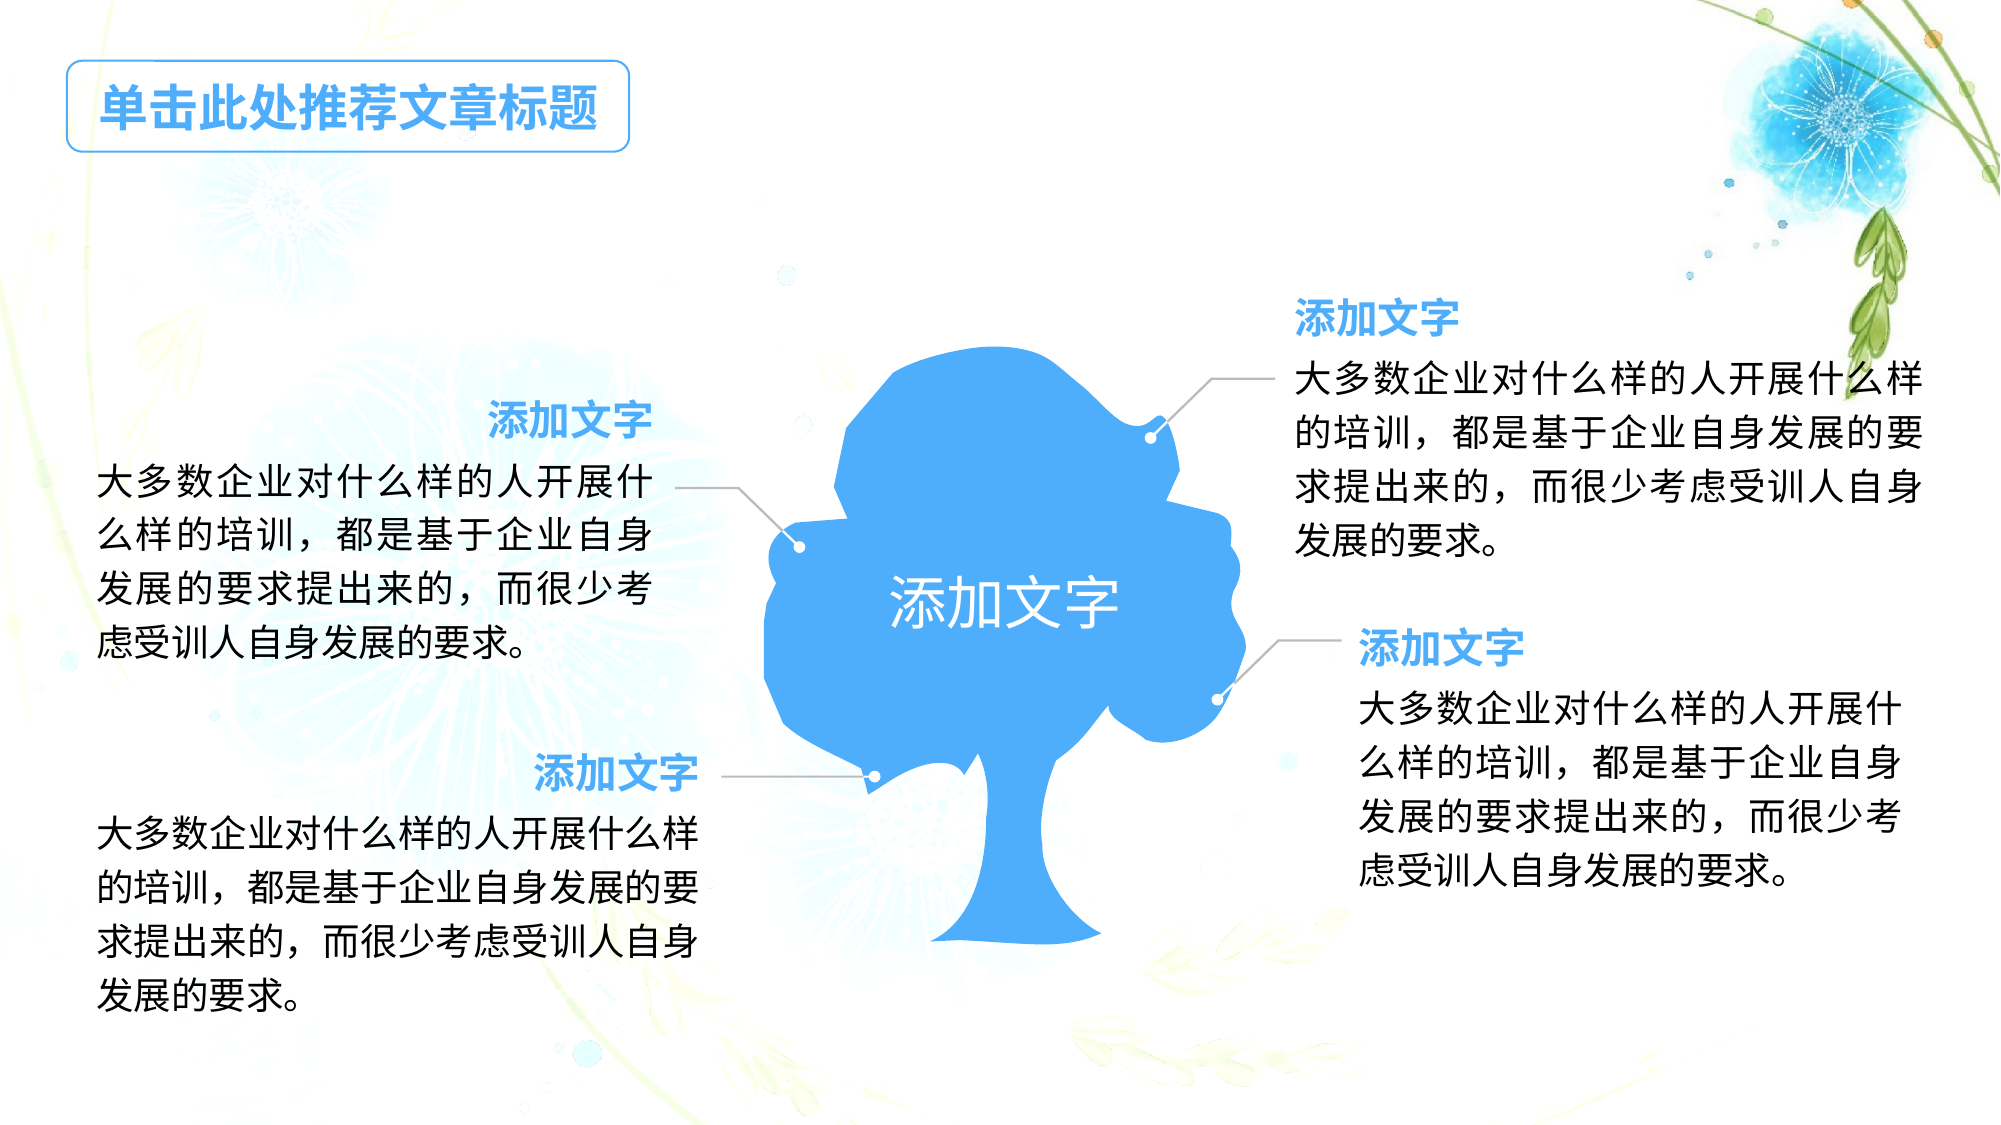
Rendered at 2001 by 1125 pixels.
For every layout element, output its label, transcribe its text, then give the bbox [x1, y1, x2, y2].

picture [1592, 0, 2000, 413]
text_box 单击此处推荐文章标题 [65, 59, 631, 153]
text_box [66, 270, 1939, 945]
